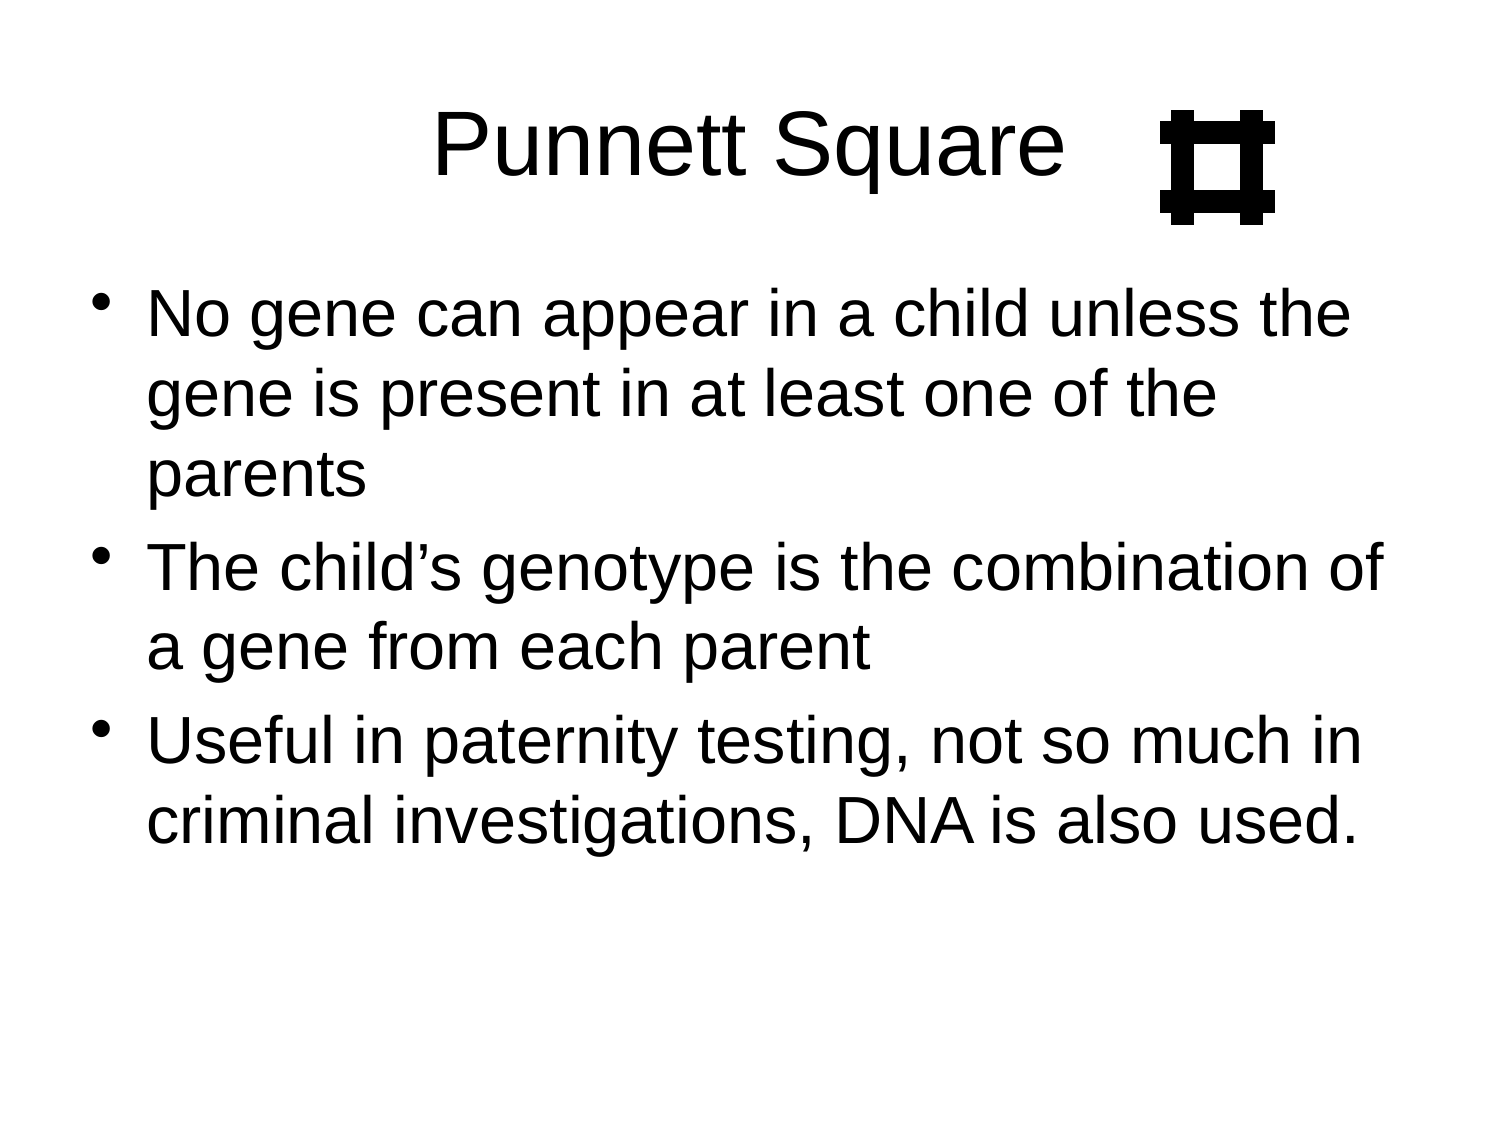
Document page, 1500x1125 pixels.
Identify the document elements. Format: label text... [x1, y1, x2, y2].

picture [1137, 87, 1276, 226]
title Punnett Square [75, 45, 1425, 233]
list No gene can appear in a child unless the gene is present in at least one of the parents The child’s genotype is the combination of a gene from each parent Useful in paternity testing, not so much in criminal investigations, DNA is also used. [75, 262, 1425, 1005]
